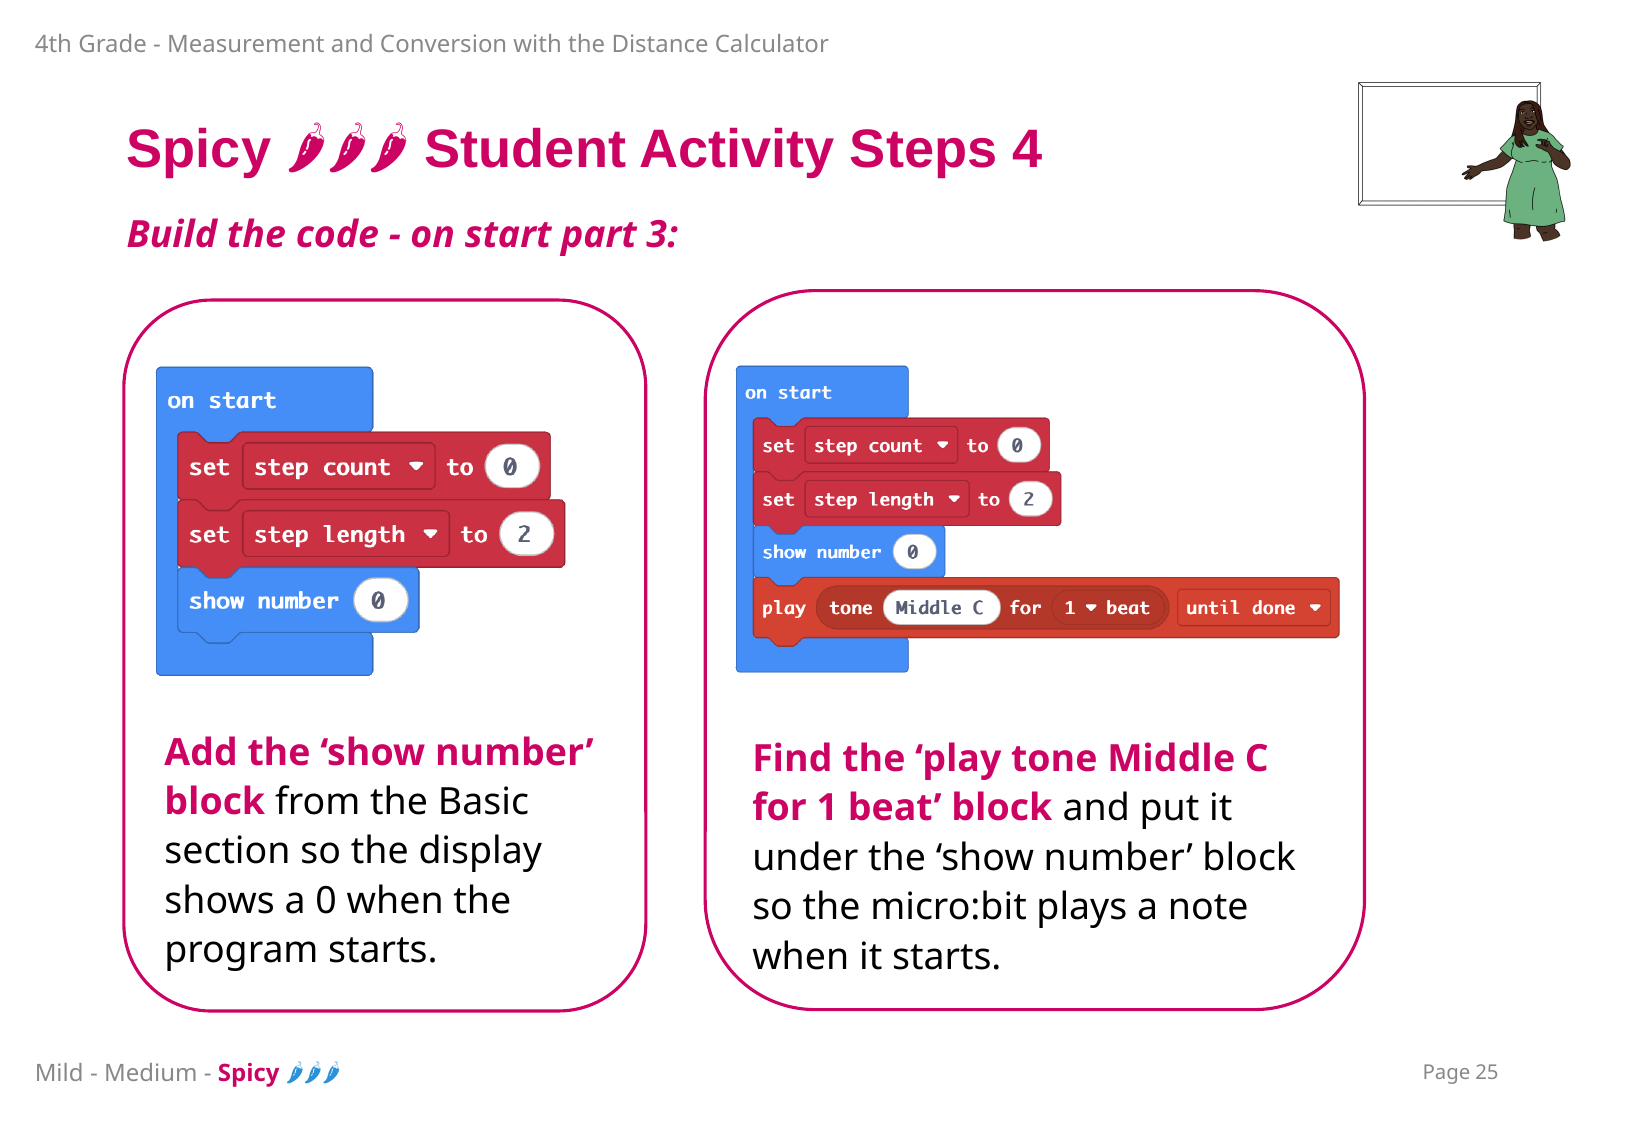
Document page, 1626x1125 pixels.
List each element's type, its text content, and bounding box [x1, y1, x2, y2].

picture [135, 354, 584, 697]
text_box Add the ‘show number’ block from the Basic section so the display shows a 0 when the program starts. [123, 300, 646, 1012]
picture [1343, 62, 1579, 258]
text_box Find the ‘play tone Middle C for 1 beat’ block and put it under the ‘show number’ block so the micro:bit plays a note when it starts. [705, 290, 1365, 1010]
text_box Mild - Medium - Spicy 🌶️🌶️🌶️ [19, 1042, 623, 1103]
slide_number Page 25 [1147, 1042, 1514, 1103]
picture [723, 357, 1351, 684]
text_box Build the code - on start part 3: [111, 190, 853, 271]
title Spicy 🌶️🌶️🌶️ Student Activity Steps 4 [111, 74, 1338, 225]
